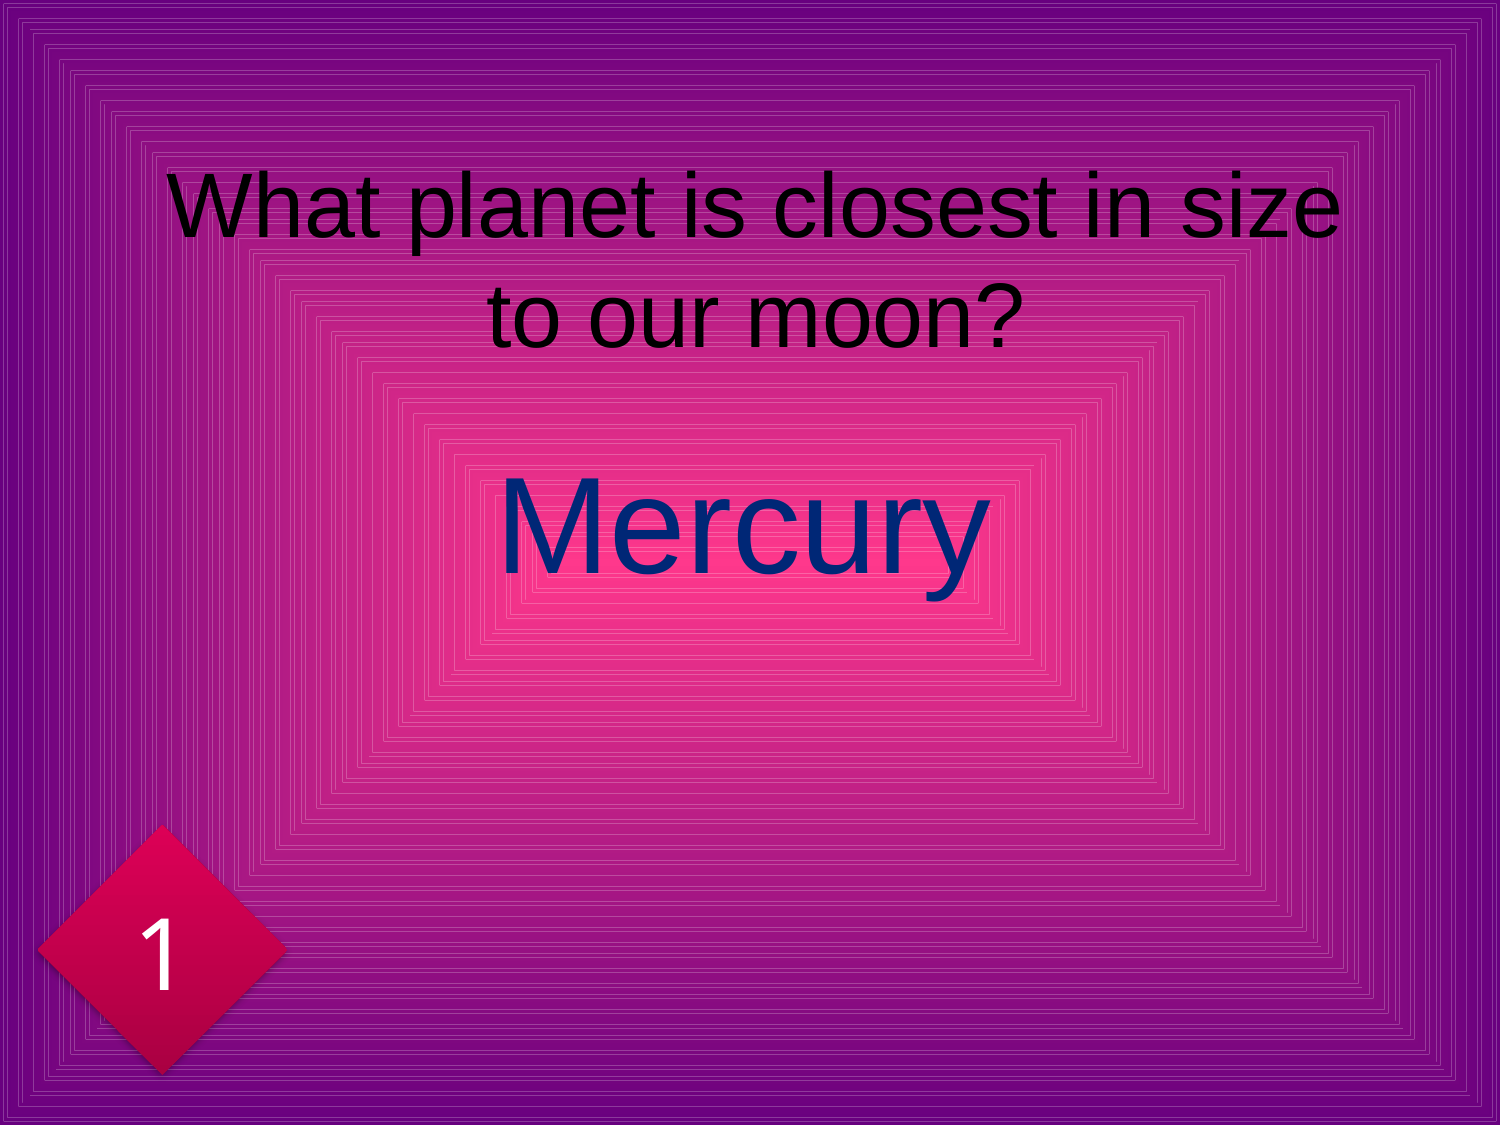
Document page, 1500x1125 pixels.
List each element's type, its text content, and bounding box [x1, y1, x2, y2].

title What planet is closest in size to our moon? [112, 87, 1401, 426]
text_box Mercury [99, 350, 1388, 688]
text_box 1 [37, 825, 288, 1075]
